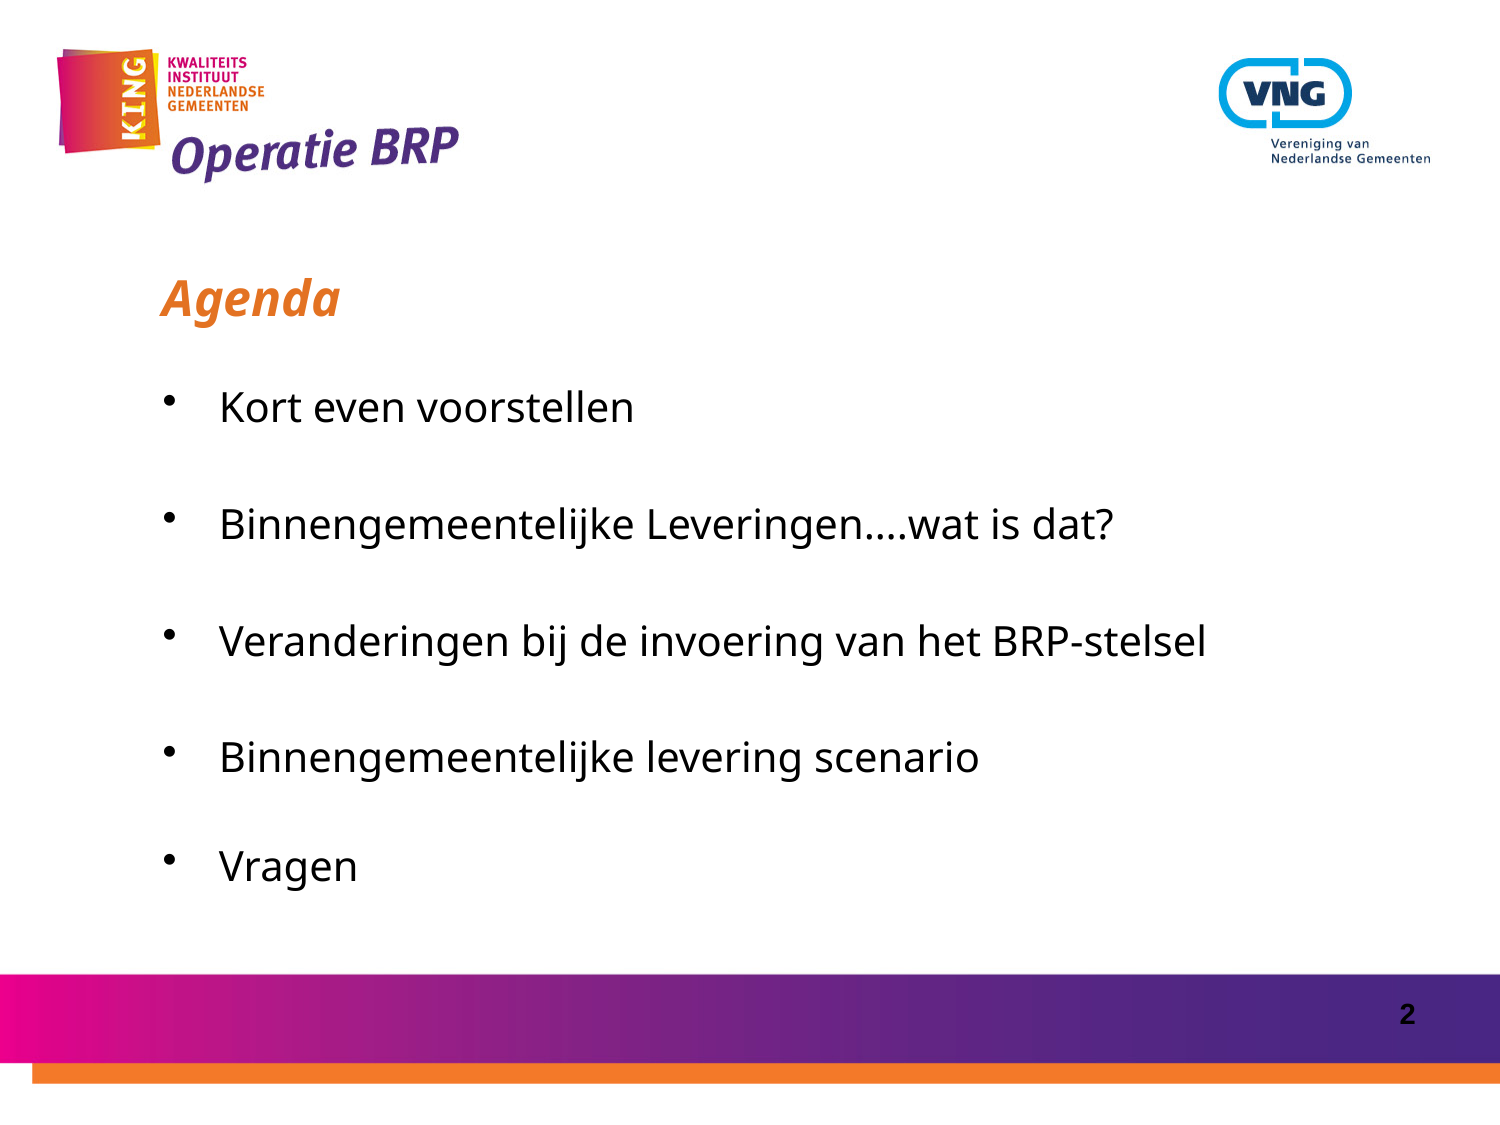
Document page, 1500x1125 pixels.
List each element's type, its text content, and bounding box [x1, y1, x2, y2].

picture [0, 0, 1500, 1125]
title Agenda [147, 231, 1402, 362]
slide_number 2 [1080, 987, 1431, 1036]
list Kort even voorstellen Binnengemeentelijke Leveringen….wat is dat? Veranderingen bij de invoering van het BRP-stelsel Binnengemeentelijke levering scenario Vragen [147, 373, 1428, 953]
